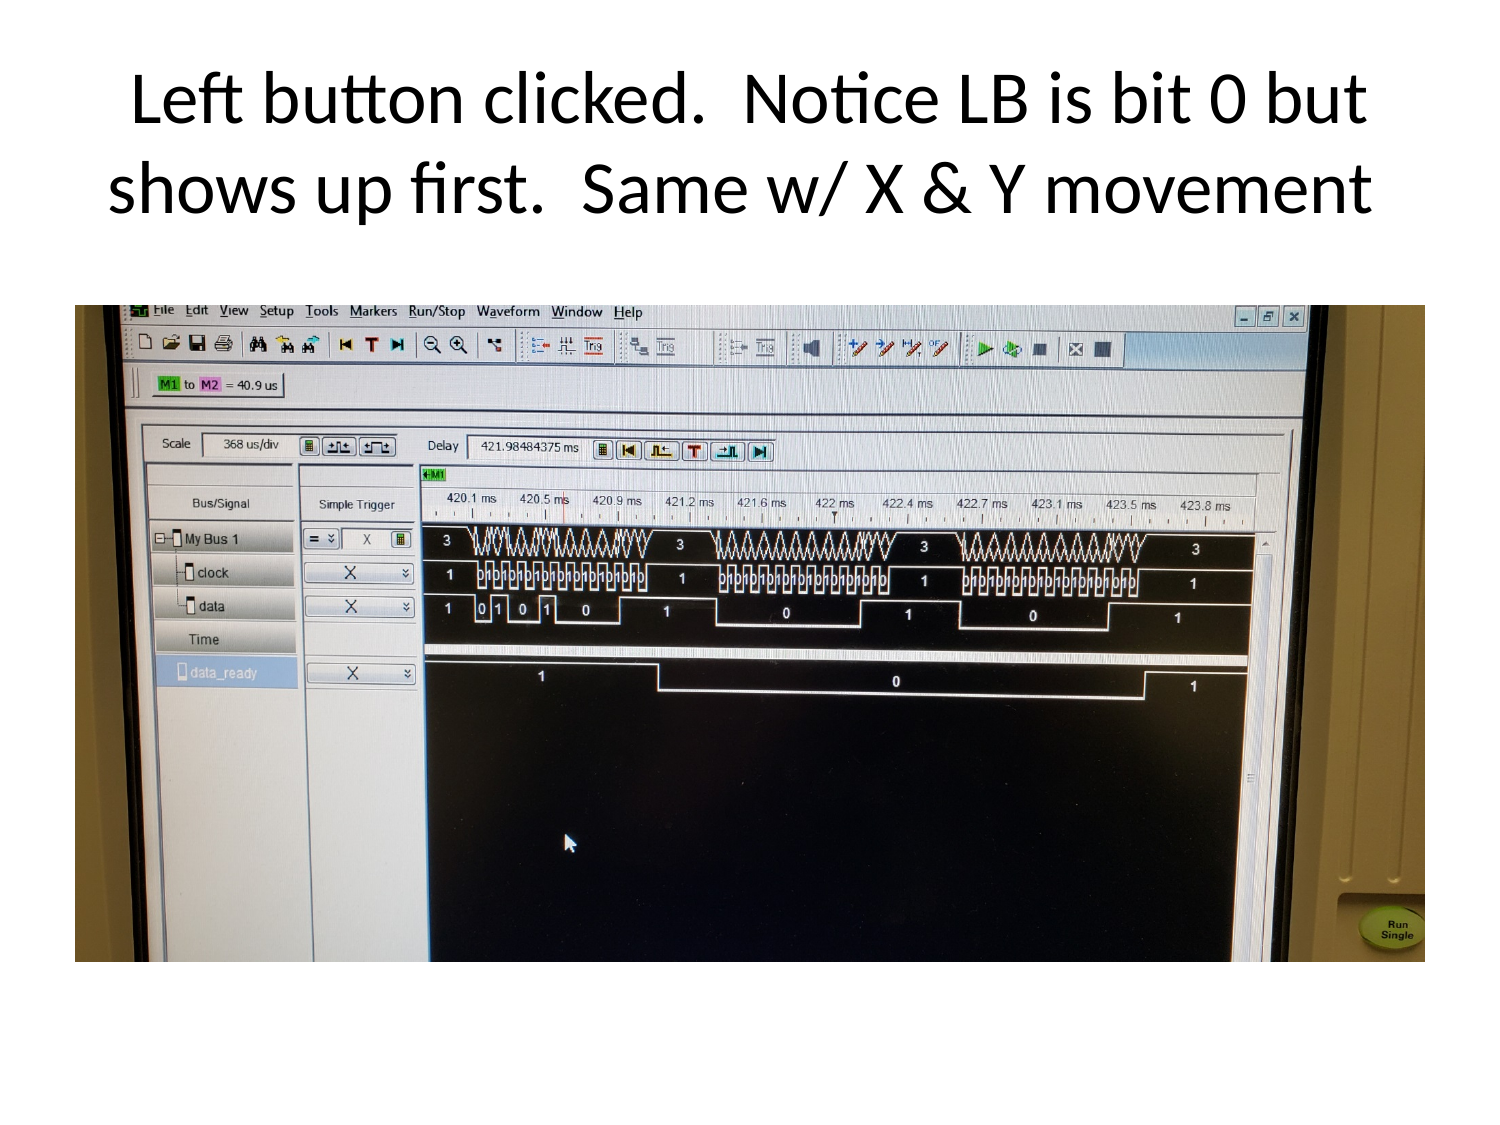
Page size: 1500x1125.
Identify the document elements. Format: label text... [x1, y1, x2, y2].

title Left button clicked. Notice LB is bit 0 but shows up first. Same w/ X & Y movement [75, 45, 1425, 233]
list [74, 305, 1426, 963]
